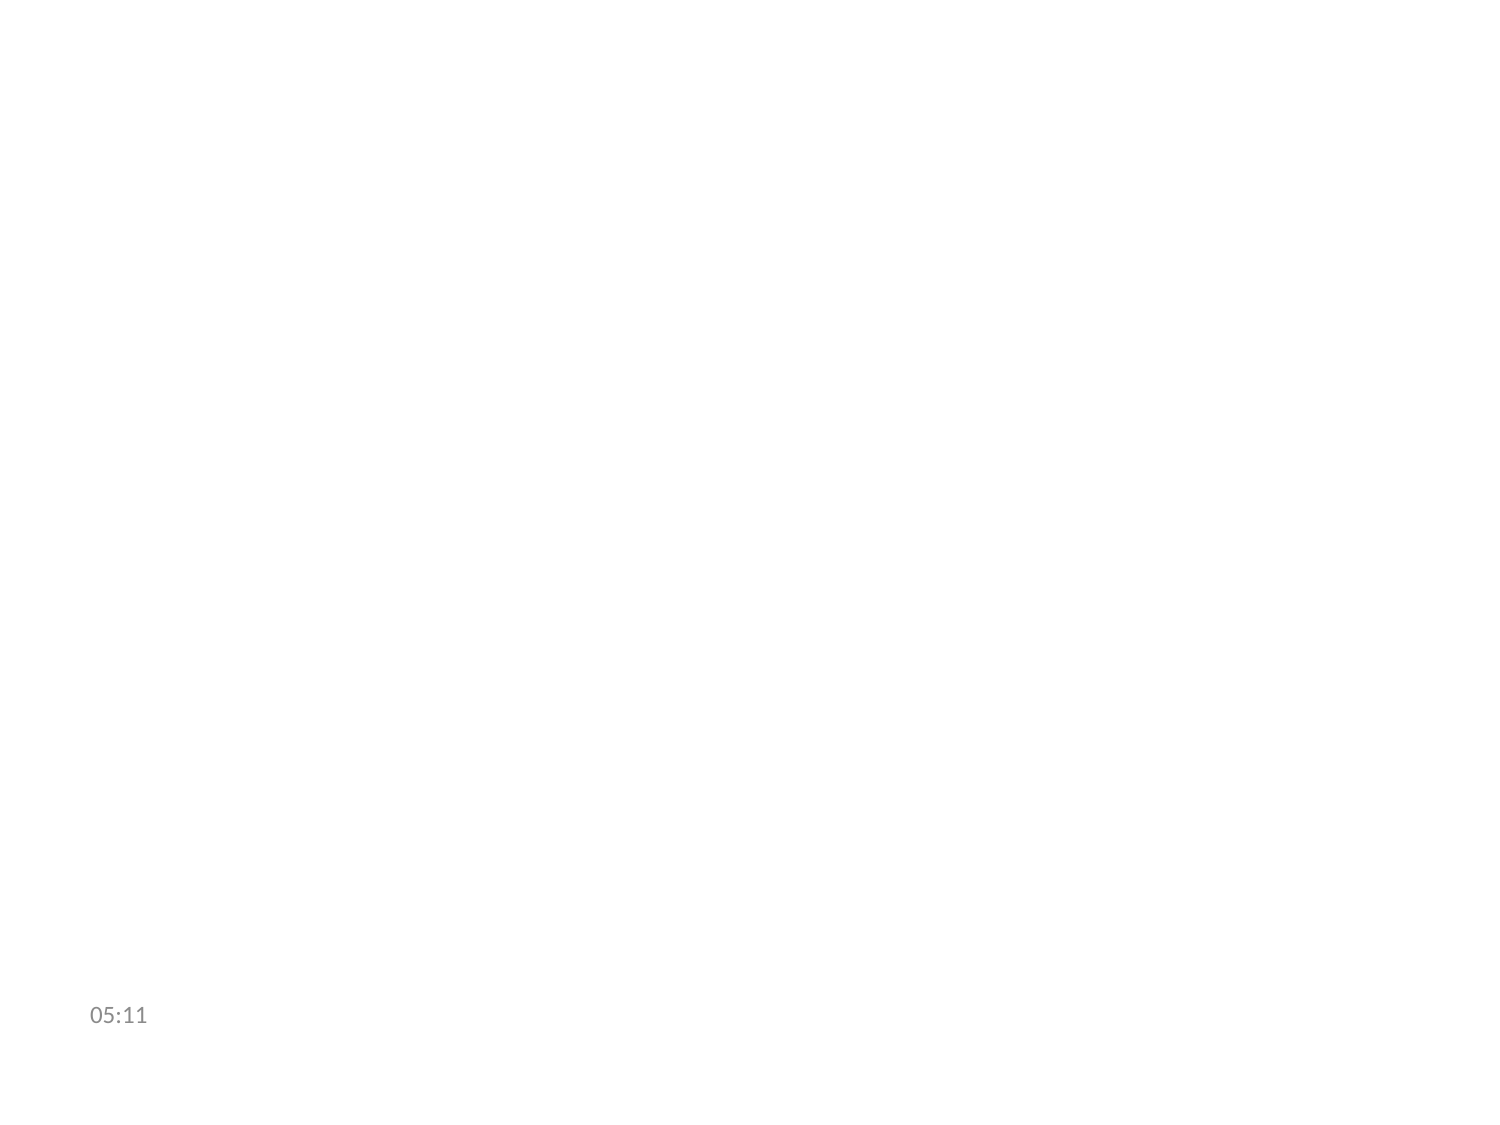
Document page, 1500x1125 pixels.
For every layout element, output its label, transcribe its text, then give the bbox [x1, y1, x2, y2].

text_box 15:35 [75, 983, 425, 1044]
